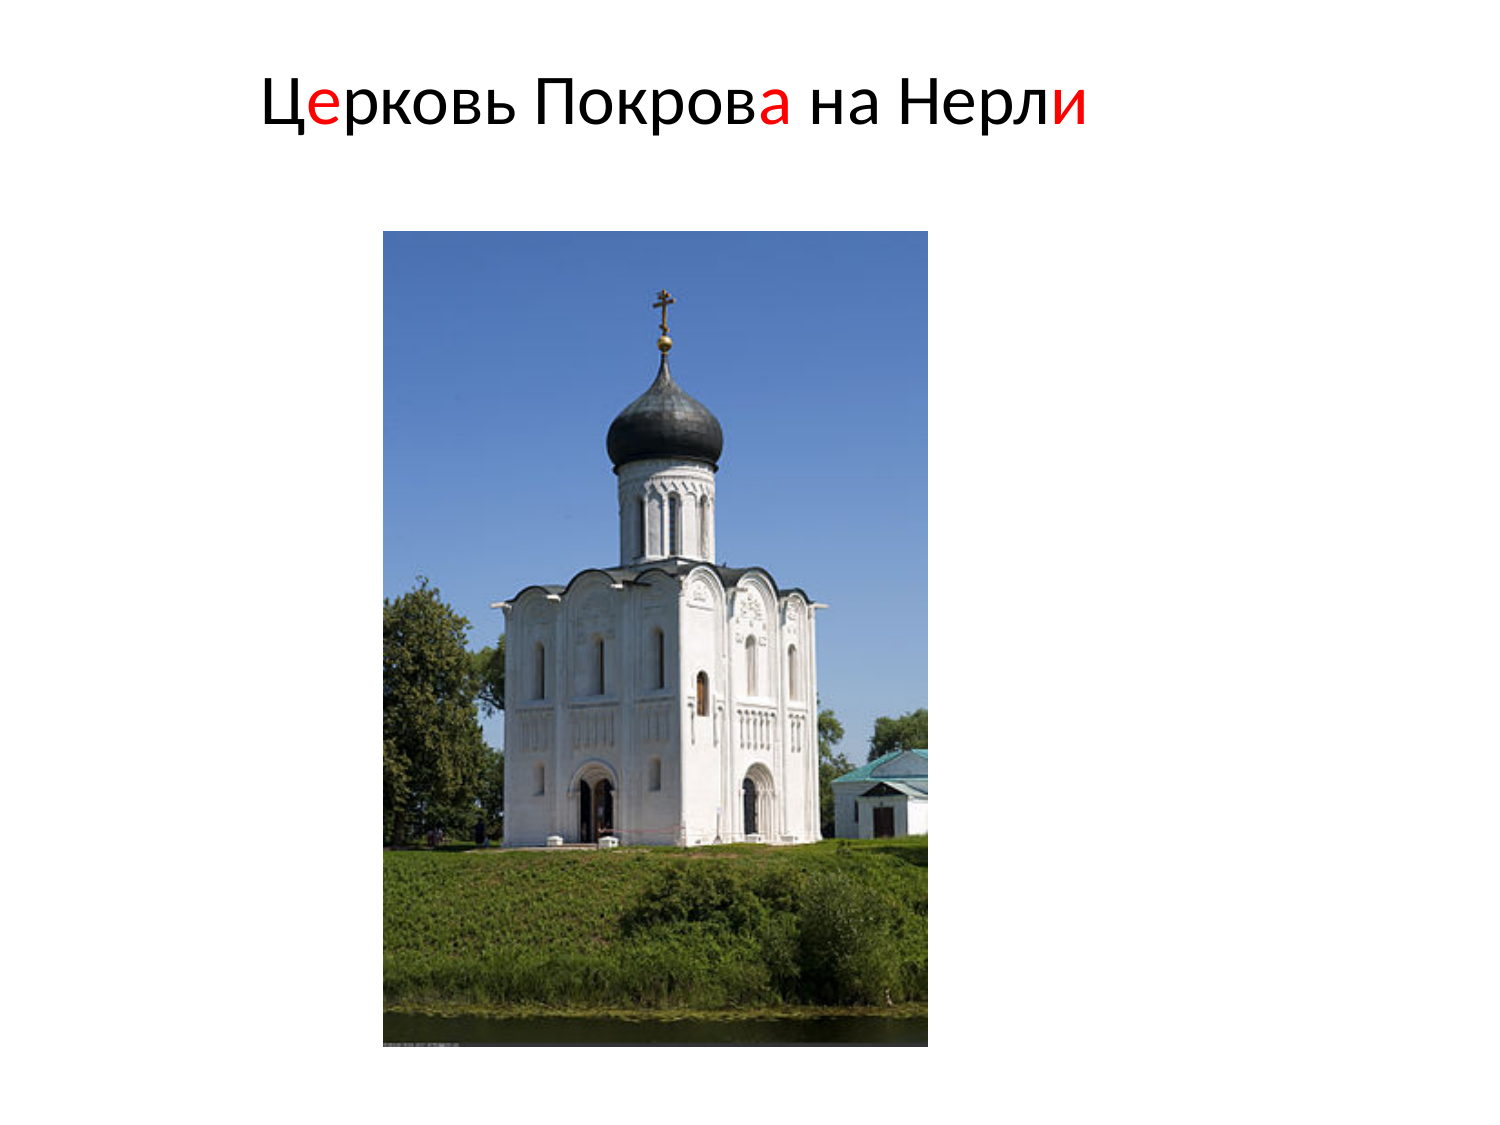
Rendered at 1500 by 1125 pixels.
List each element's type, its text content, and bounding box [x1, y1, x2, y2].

picture [383, 231, 928, 1047]
title Церковь Покрова на Нерли [0, 45, 1350, 233]
